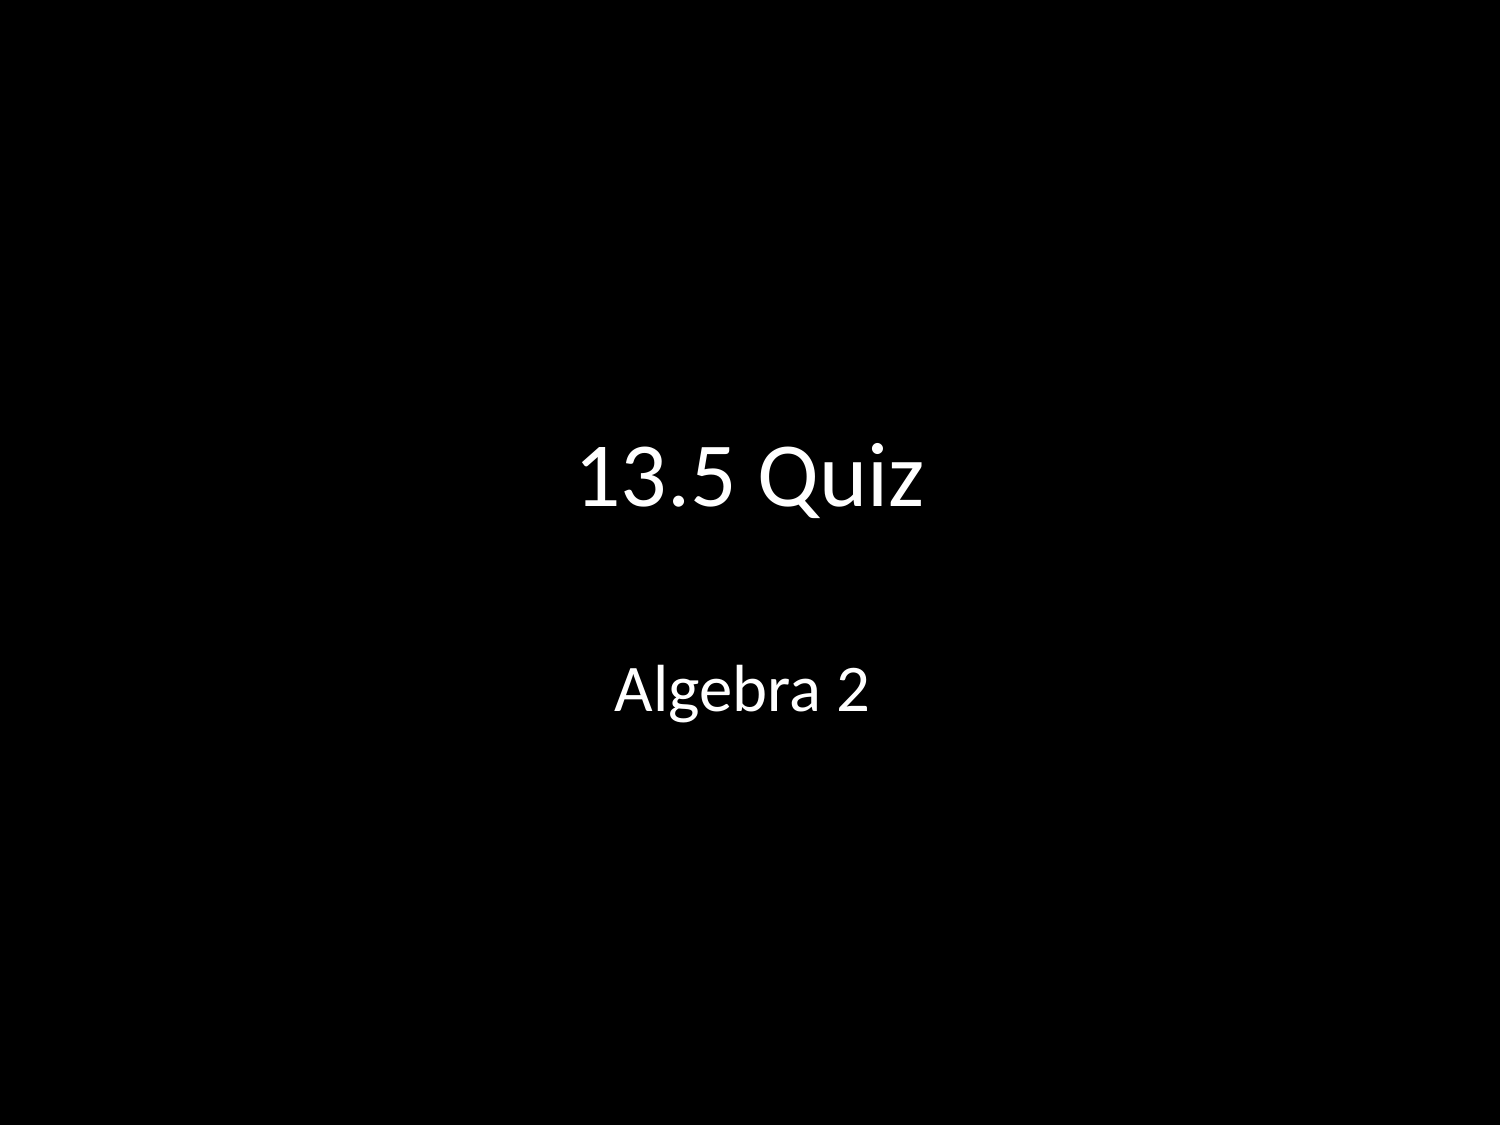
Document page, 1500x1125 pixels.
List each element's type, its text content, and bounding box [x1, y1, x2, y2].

subtitle Algebra 2 [225, 637, 1275, 925]
title 13.5 Quiz [112, 349, 1388, 591]
